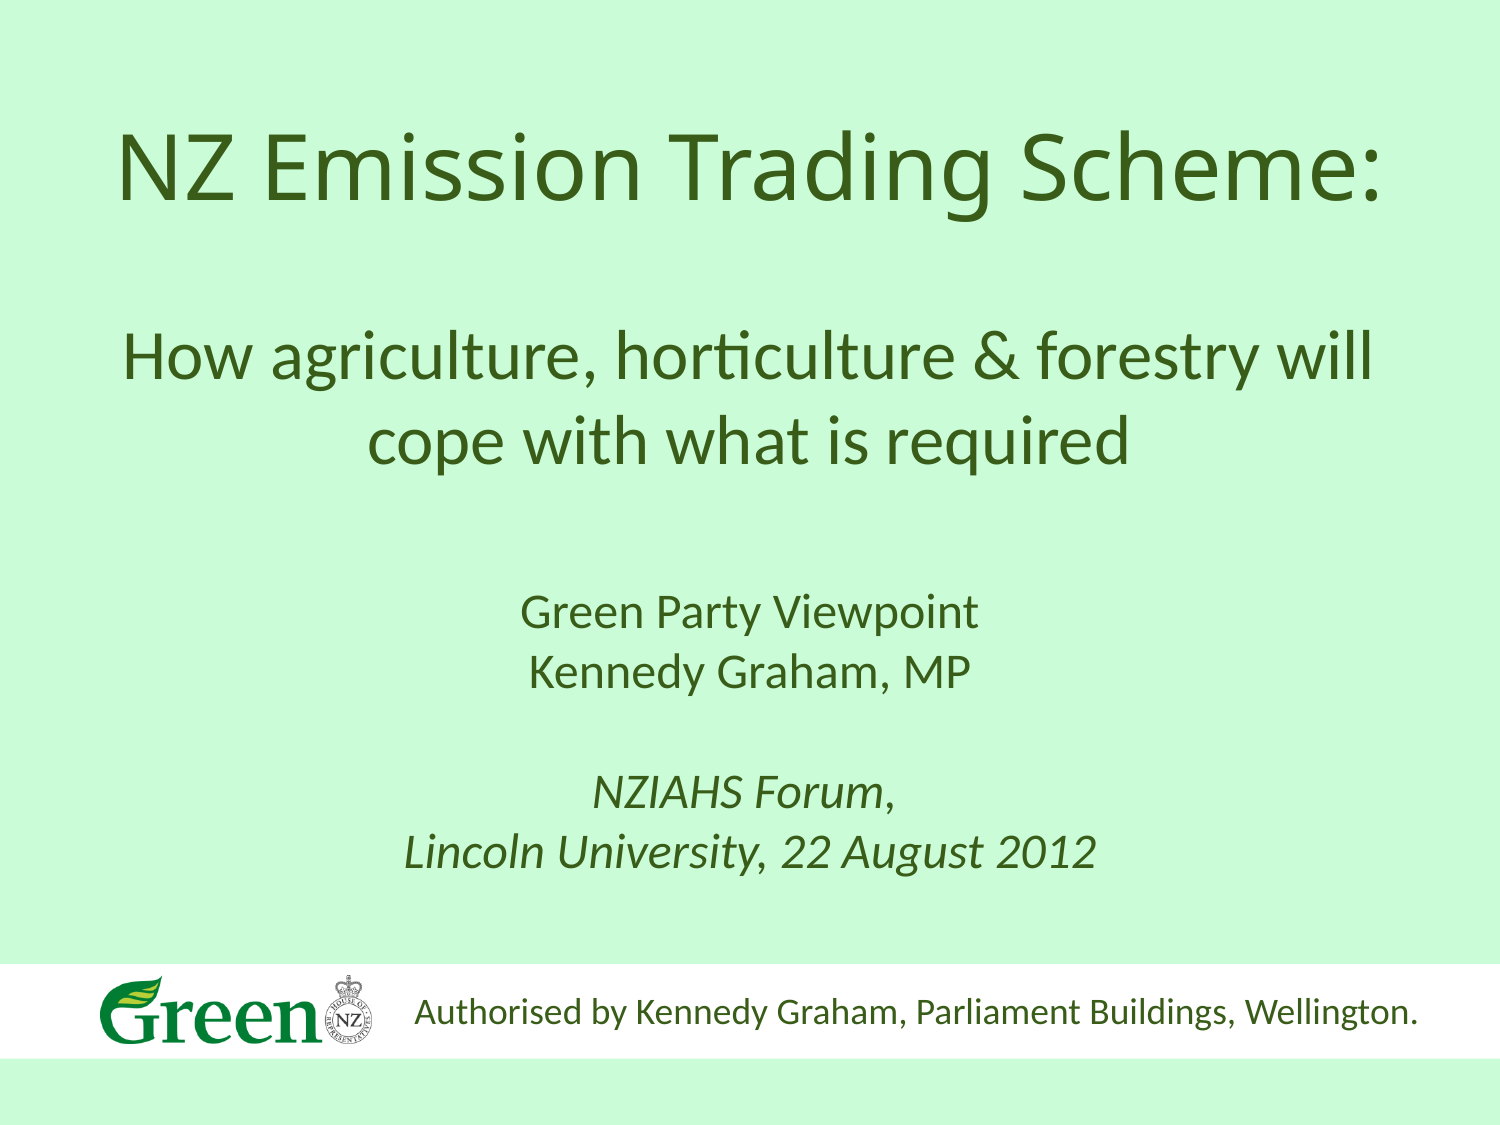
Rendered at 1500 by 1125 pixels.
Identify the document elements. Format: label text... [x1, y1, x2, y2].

text_box NZ Emission Trading Scheme: How agriculture, horticulture & forestry will cope with what is required Green Party Viewpoint Kennedy Graham, MP NZIAHS Forum, Lincoln University, 22 August 2012 [53, 101, 1447, 962]
text_box [0, 962, 1500, 1061]
picture [100, 975, 373, 1045]
text_box Authorised by Kennedy Graham, Parliament Buildings, Wellington. [334, 975, 1500, 1059]
